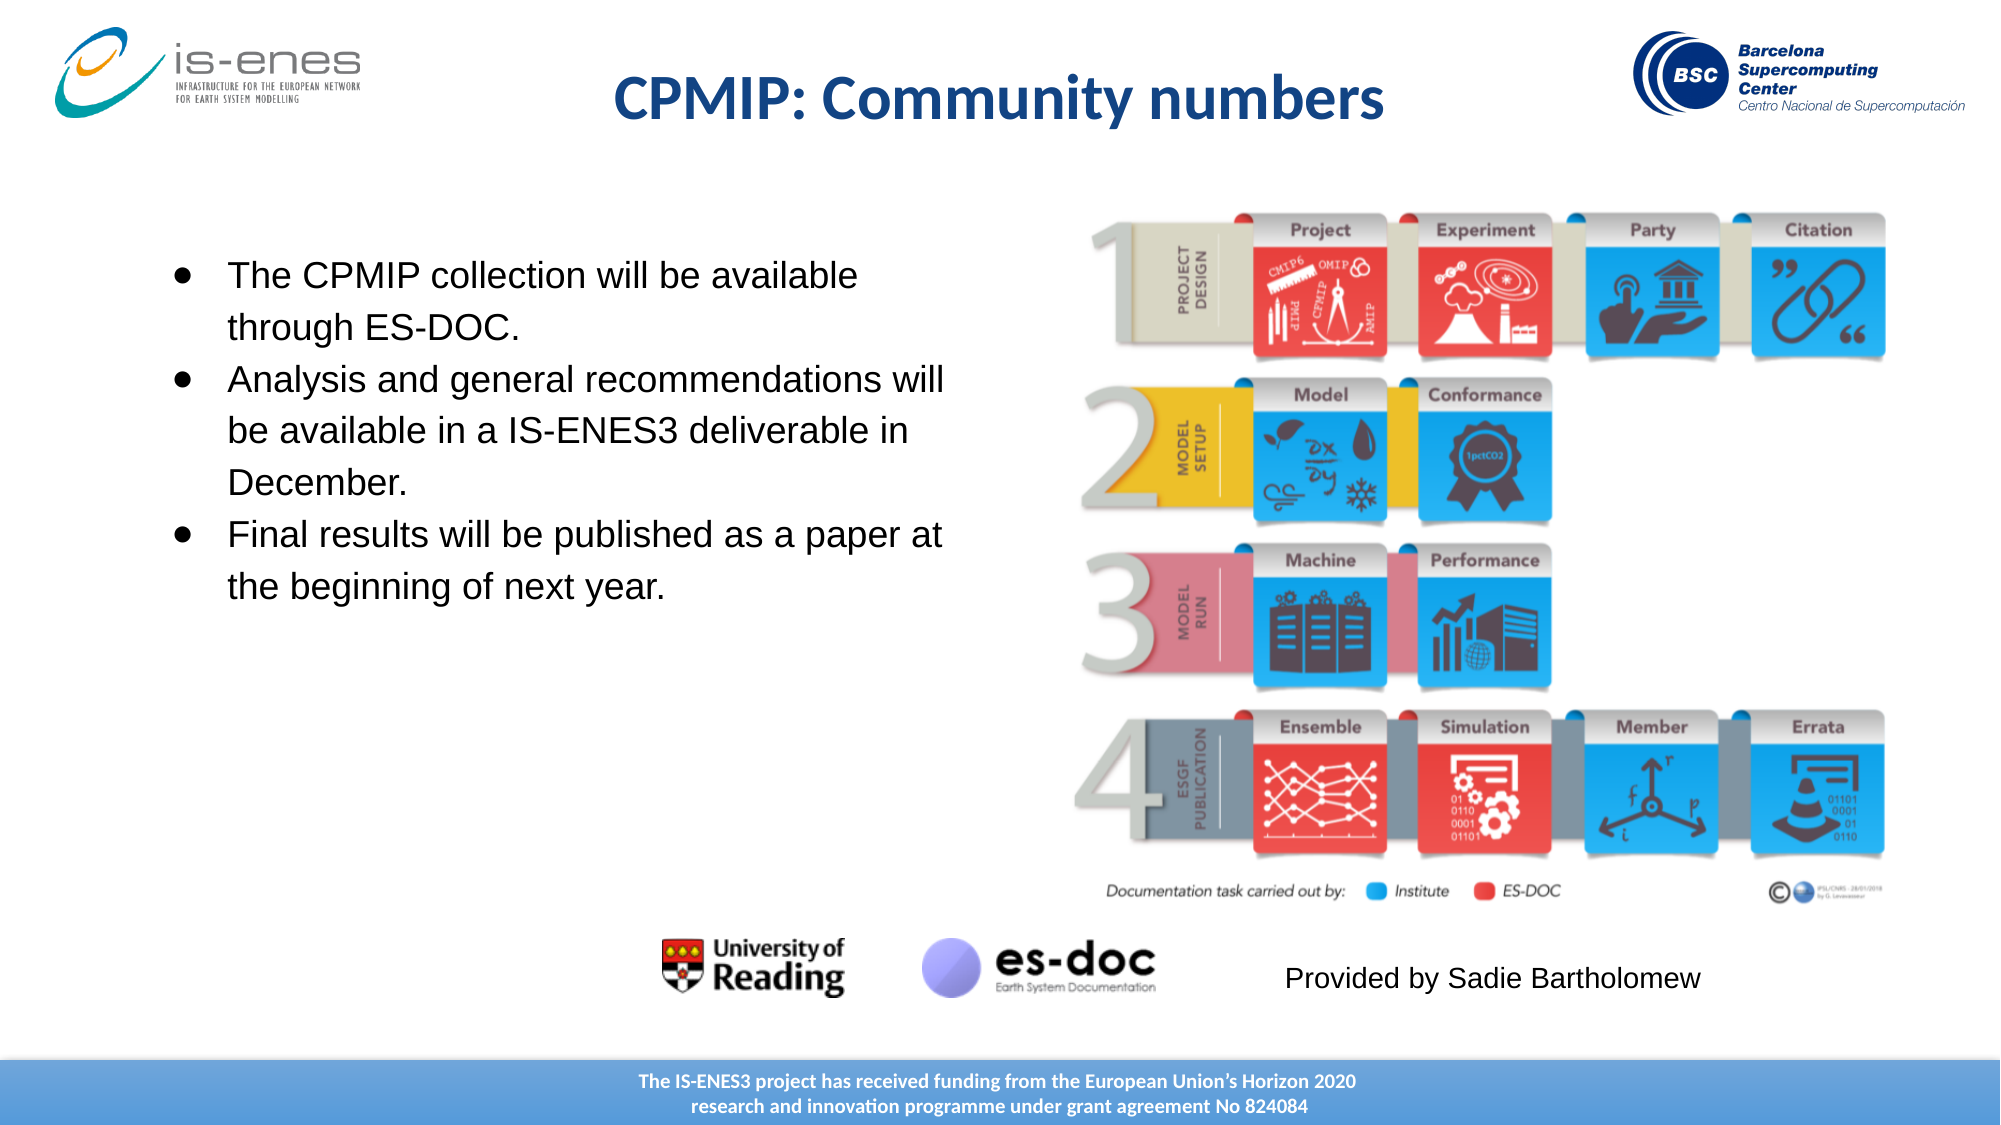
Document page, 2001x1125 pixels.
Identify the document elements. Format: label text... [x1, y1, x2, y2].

list The CPMIP collection will be available through ES-DOC. Analysis and general recommendations will be available in a IS-ENES3 deliverable in December. Final results will be published as a paper at the beginning of next year. [137, 236, 1006, 951]
picture [921, 174, 1976, 998]
text_box The IS-ENES3 project has received funding from the European Union’s Horizon 2020 research and innovation programme under grant agreement No 824084 [0, 1060, 2000, 1125]
picture [662, 938, 846, 998]
title CPMIP: Community numbers [0, 38, 2000, 150]
picture [54, 27, 360, 118]
text_box Provided by Sadie Bartholomew [1107, 947, 1879, 1010]
picture [1631, 27, 1967, 118]
